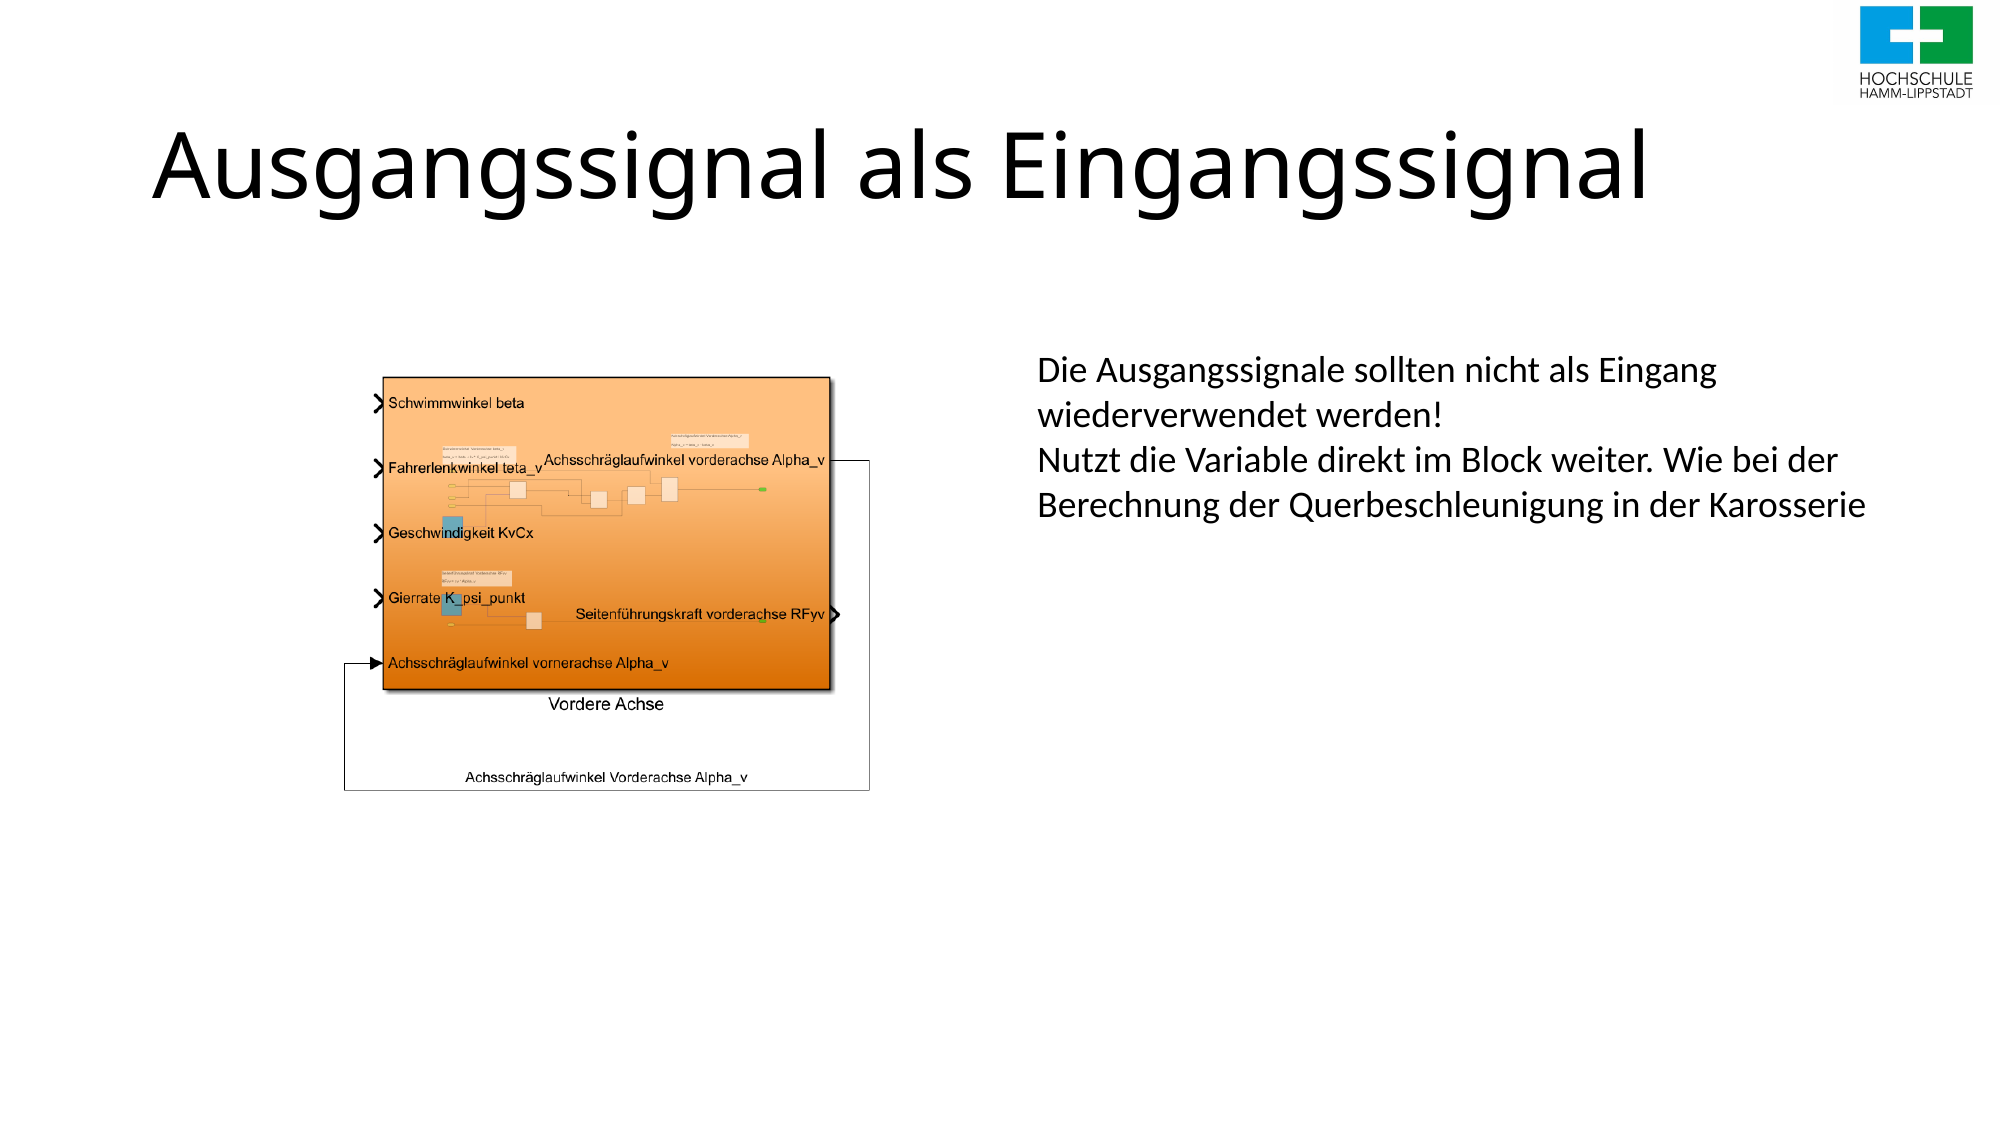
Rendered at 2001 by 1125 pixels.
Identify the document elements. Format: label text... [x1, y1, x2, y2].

text_box Die Ausgangssignale sollten nicht als Eingang wiederverwendet werden! Nutzt die Variable direkt im Block weiter. Wie bei der Berechnung der Querbeschleunigung in der Karosserie [1023, 337, 1908, 578]
title Ausgangssignal als Eingangssignal [137, 59, 1863, 278]
picture [1833, 0, 2000, 105]
picture [137, 293, 1023, 868]
